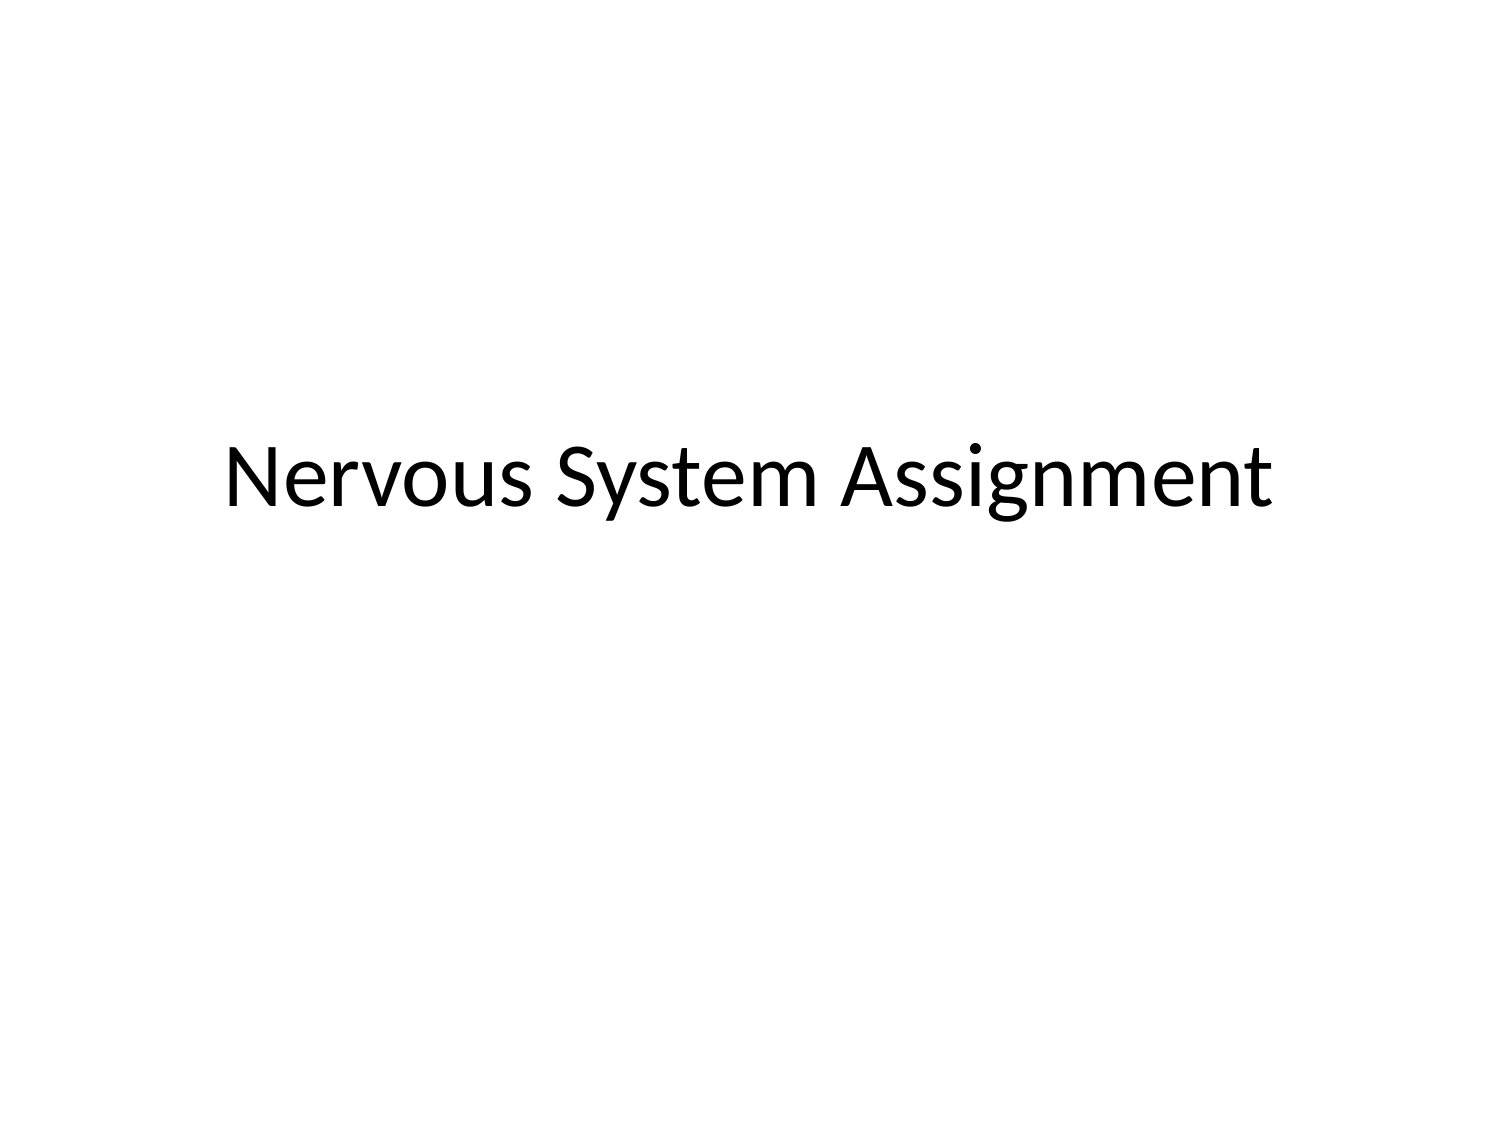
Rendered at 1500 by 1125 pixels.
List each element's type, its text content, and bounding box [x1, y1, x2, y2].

title Nervous System Assignment [112, 349, 1388, 591]
